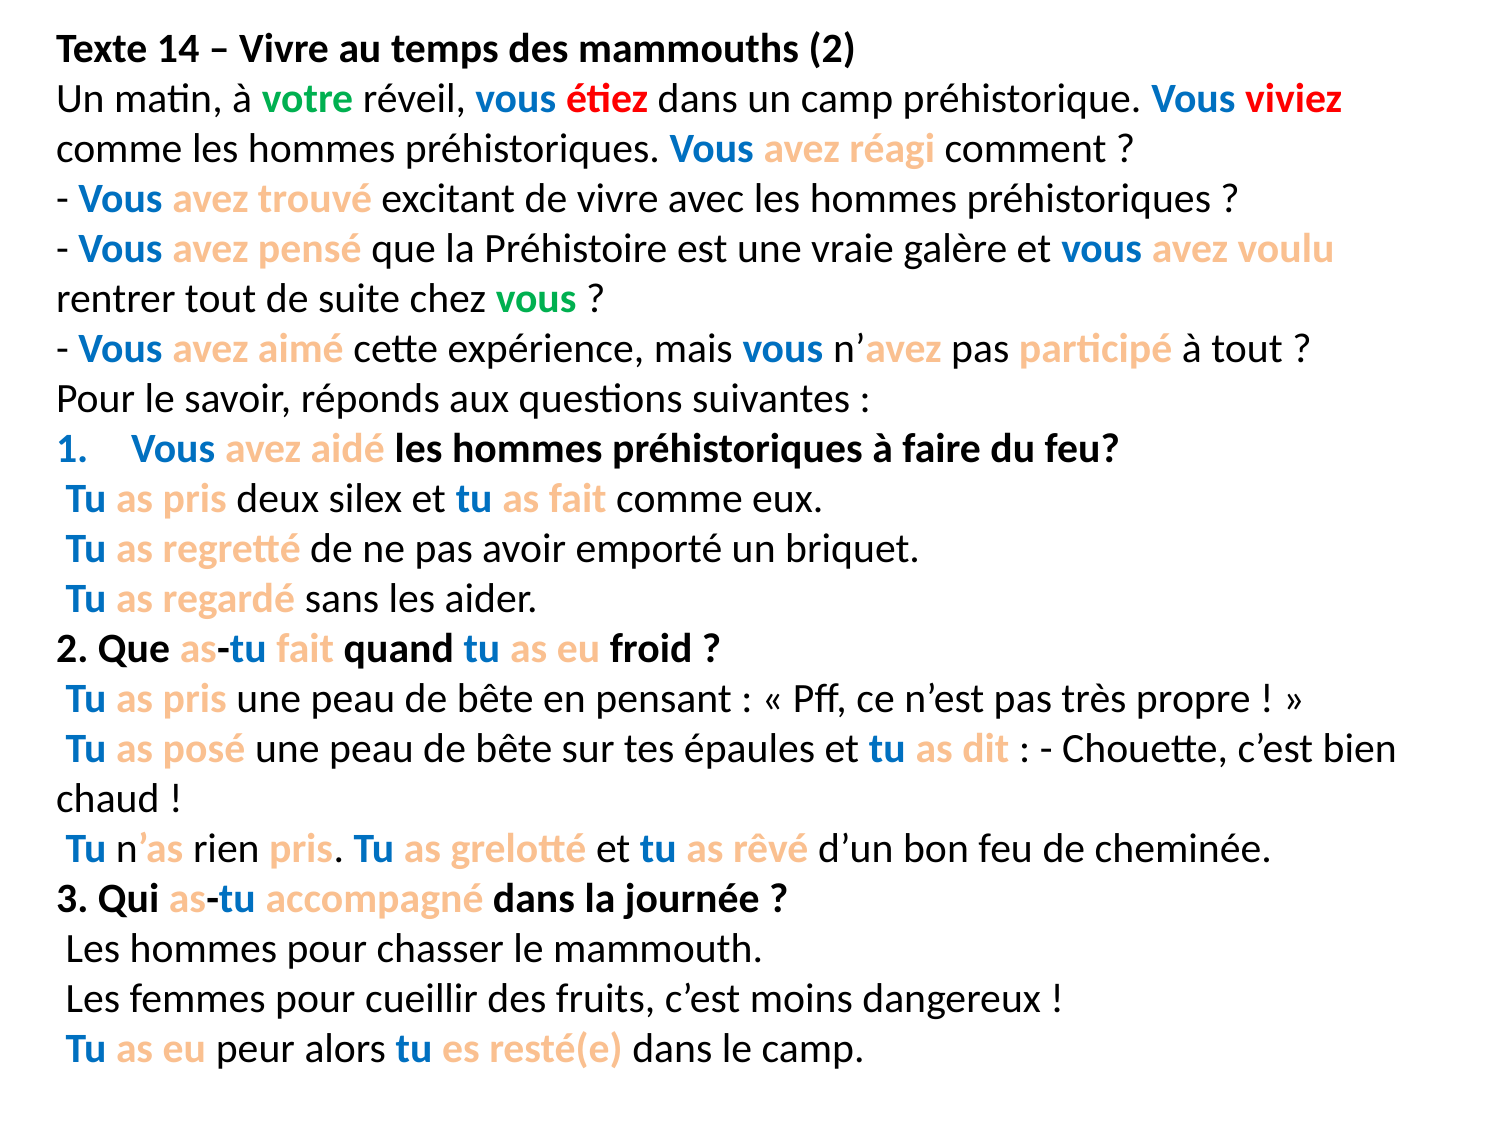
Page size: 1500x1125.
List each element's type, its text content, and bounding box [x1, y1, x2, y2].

text_box Texte 14 – Vivre au temps des mammouths (2) Un matin, à votre réveil, vous étiez dans un camp préhistorique. Vous viviez comme les hommes préhistoriques. Vous avez réagi comment ? - Vous avez trouvé excitant de vivre avec les hommes préhistoriques ? - Vous avez pensé que la Préhistoire est une vraie galère et vous avez voulu rentrer tout de suite chez vous ? - Vous avez aimé cette expérience, mais vous n’avez pas participé à tout ? Pour le savoir, réponds aux questions suivantes : Vous avez aidé les hommes préhistoriques à faire du feu? Tu as pris deux silex et tu as fait comme eux. Tu as regretté de ne pas avoir emporté un briquet. Tu as regardé sans les aider. 2. Que as-tu fait quand tu as eu froid ? Tu as pris une peau de bête en pensant : « Pff, ce n’est pas très propre ! » Tu as posé une peau de bête sur tes épaules et tu as dit : - Chouette, c’est bien chaud ! Tu n’as rien pris. Tu as grelotté et tu as rêvé d’un bon feu de cheminée. 3. Qui as-tu accompagné dans la journée ? Les hommes pour chasser le mammouth. Les femmes pour cueillir des fruits, c’est moins dangereux ! Tu as eu peur alors tu es resté(e) dans le camp. [41, 13, 1471, 1079]
